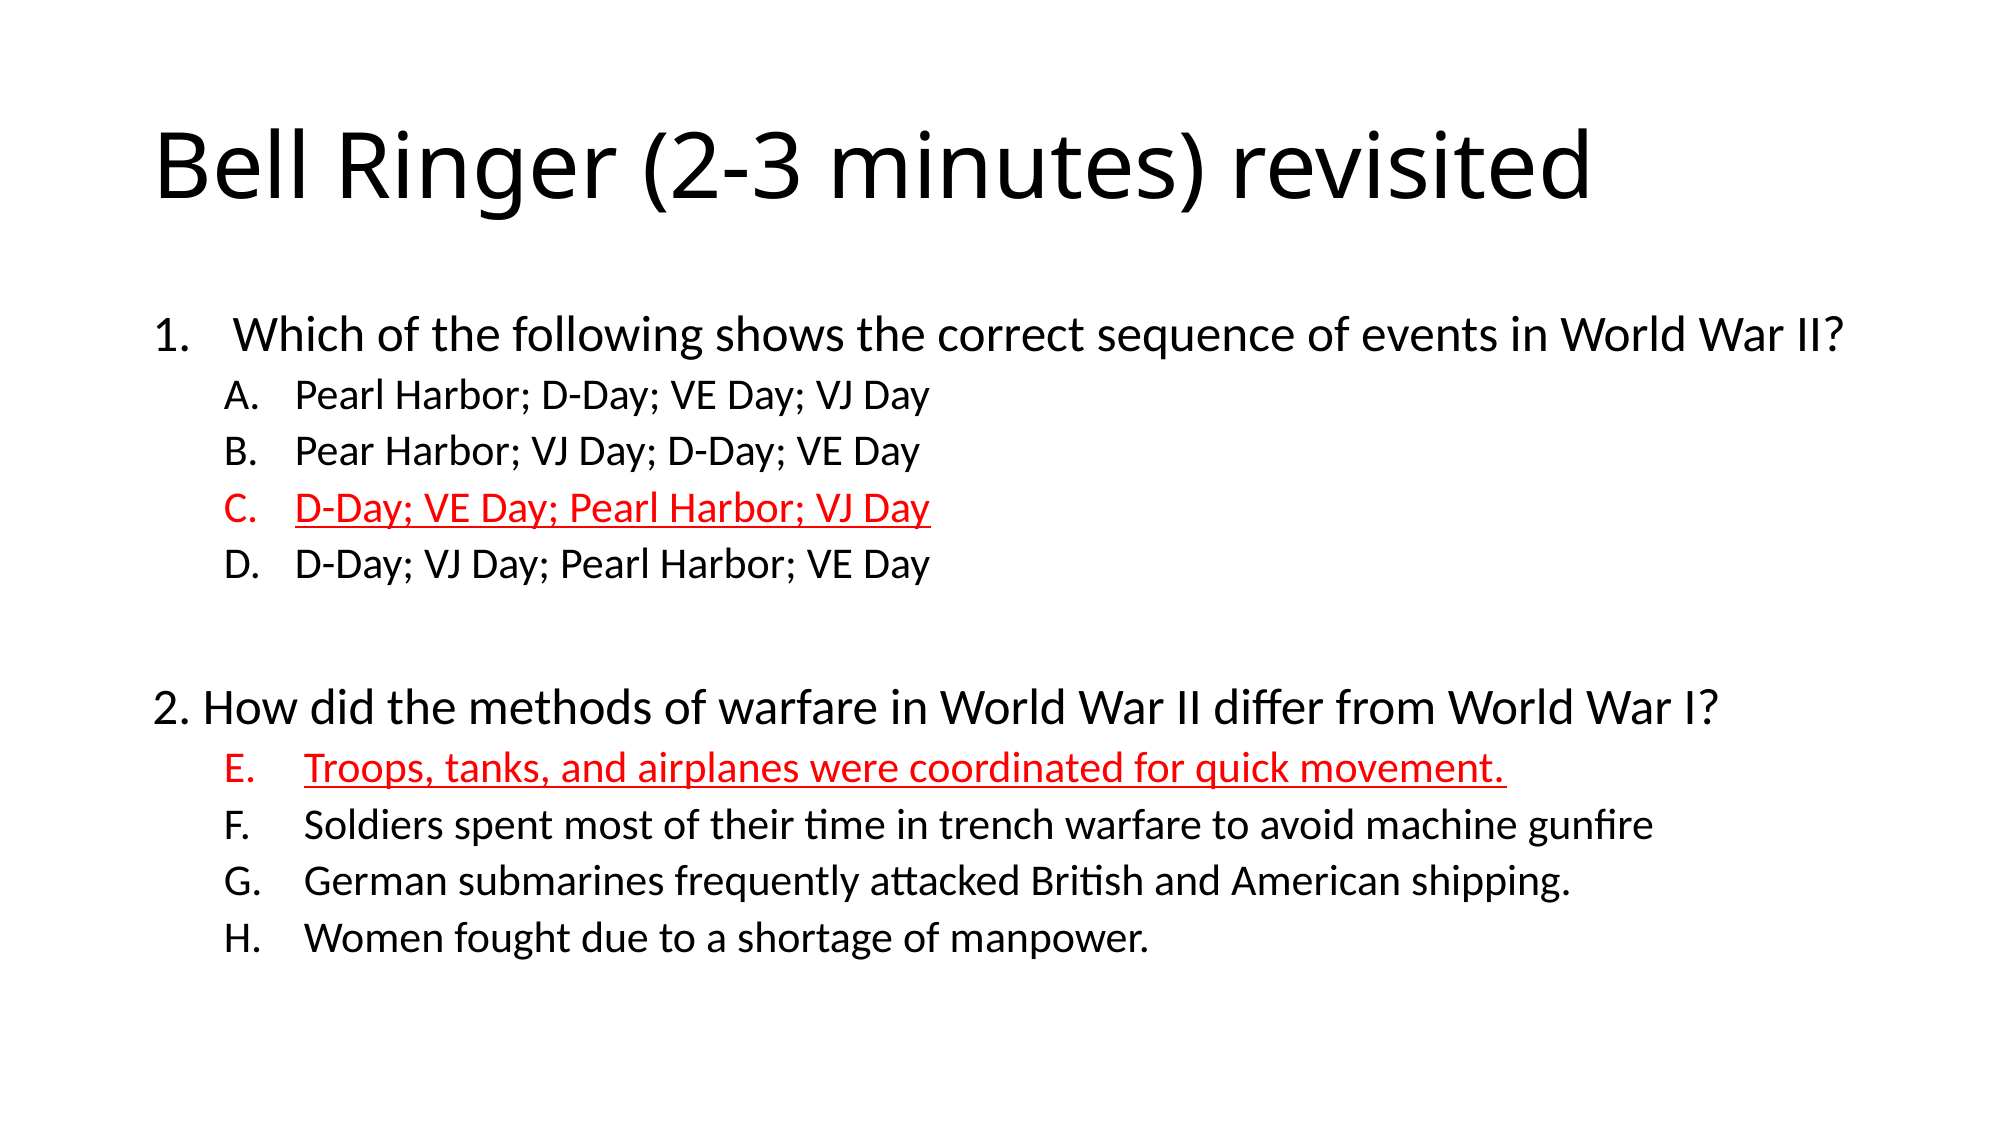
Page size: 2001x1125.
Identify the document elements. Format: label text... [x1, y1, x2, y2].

title Bell Ringer (2-3 minutes) revisited [137, 59, 1863, 278]
list Which of the following shows the correct sequence of events in World War II? Pearl Harbor; D-Day; VE Day; VJ Day Pear Harbor; VJ Day; D-Day; VE Day D-Day; VE Day; Pearl Harbor; VJ Day D-Day; VJ Day; Pearl Harbor; VE Day 2. How did the methods of warfare in World War II differ from World War I? Troops, tanks, and airplanes were coordinated for quick movement. Soldiers spent most of their time in trench warfare to avoid machine gunfire German submarines frequently attacked British and American shipping. Women fought due to a shortage of manpower. [137, 299, 1863, 1014]
